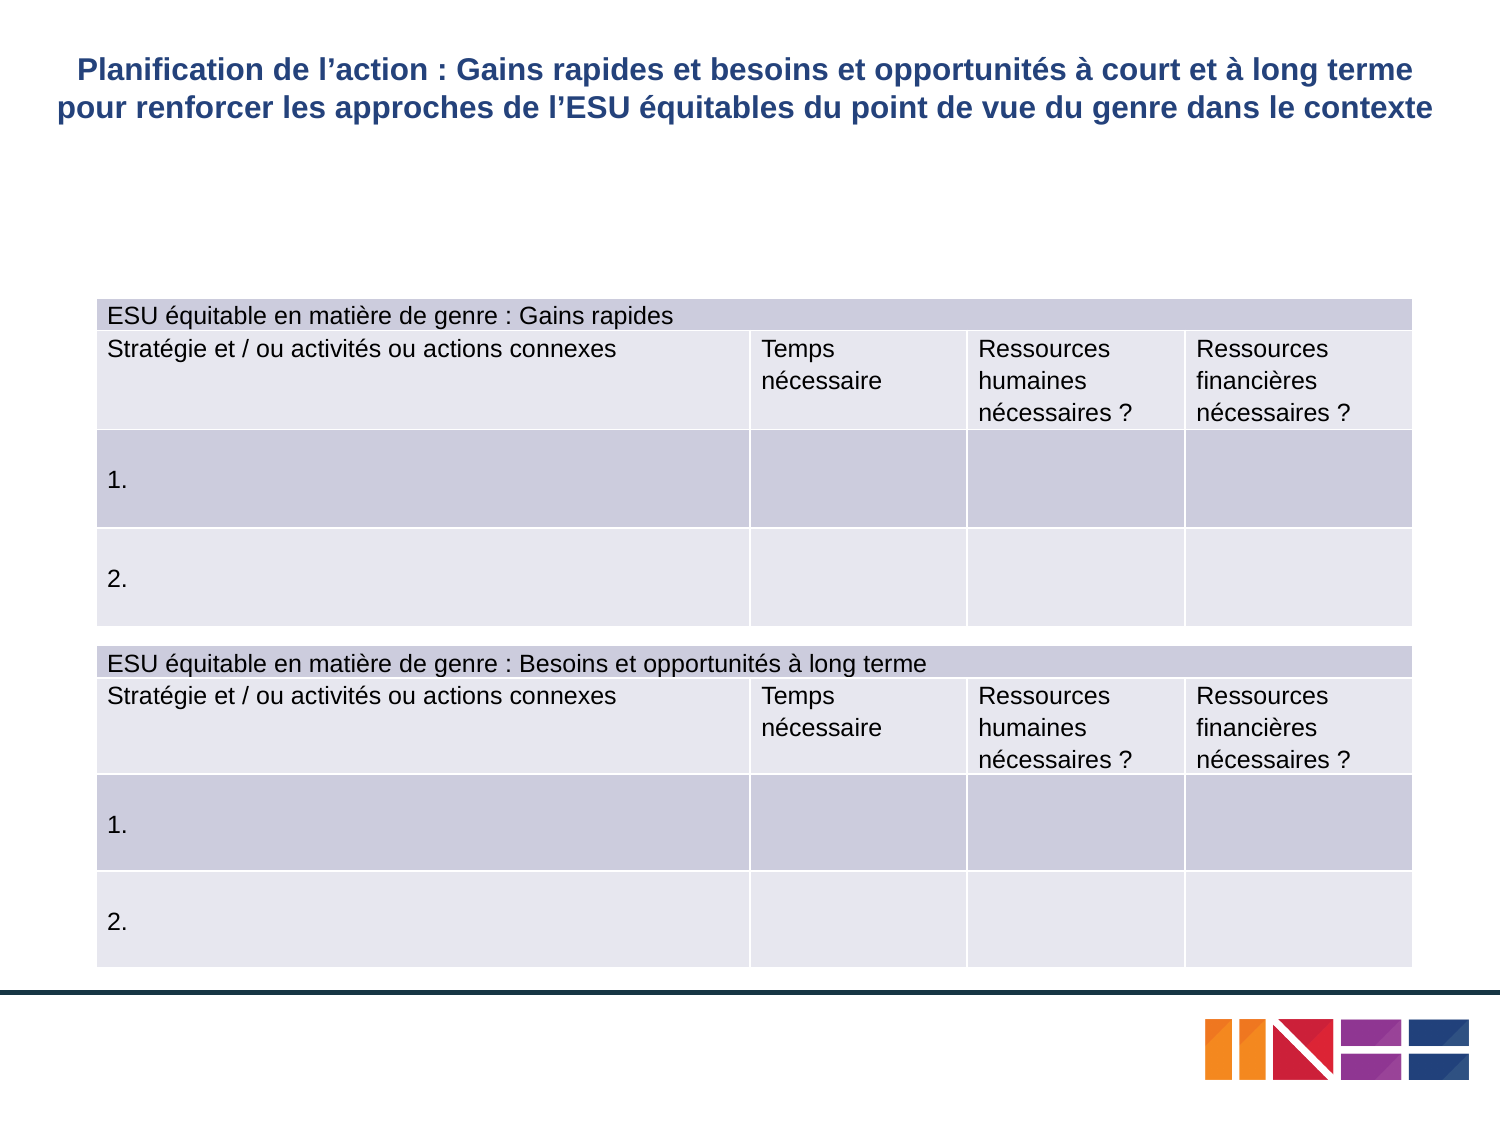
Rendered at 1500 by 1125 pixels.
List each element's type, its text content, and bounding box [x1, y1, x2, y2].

table_header ESU équitable en matière de genre : Gains rapides [97, 299, 1412, 330]
table_cell Ressources humaines nécessaires ? [968, 331, 1184, 429]
table_cell Ressources financières nécessaires ? [1186, 331, 1412, 429]
table_cell [751, 872, 966, 967]
table_cell 1. [97, 430, 749, 527]
table_cell [968, 872, 1184, 967]
picture [1205, 1019, 1469, 1080]
table_cell 2. [97, 529, 749, 626]
table_cell [968, 529, 1184, 626]
table_cell [1186, 430, 1412, 527]
table_cell [968, 430, 1184, 527]
table_header ESU équitable en matière de genre : Besoins et opportunités à long terme [97, 646, 1412, 677]
table_cell Ressources financières nécessaires ? [1186, 679, 1412, 773]
title Planification de l’action : Gains rapides et besoins et opportunités à court et à long terme pour renforcer les approches de l’ESU équitables du point de vue du genre dans le contexte [23, 33, 1468, 173]
table_cell [1186, 872, 1412, 967]
table_cell 2. [97, 872, 749, 967]
table_cell Ressources humaines nécessaires ? [968, 679, 1184, 773]
table_cell [751, 430, 966, 527]
table_cell Temps nécessaire [751, 331, 966, 429]
table_cell Stratégie et / ou activités ou actions connexes [97, 679, 749, 773]
table_cell [968, 775, 1184, 870]
table_cell [751, 529, 966, 626]
table_cell [1186, 529, 1412, 626]
table_cell Stratégie et / ou activités ou actions connexes [97, 331, 749, 429]
table_cell Temps nécessaire [751, 679, 966, 773]
table_cell 1. [97, 775, 749, 870]
table_cell [751, 775, 966, 870]
table_cell [1186, 775, 1412, 870]
